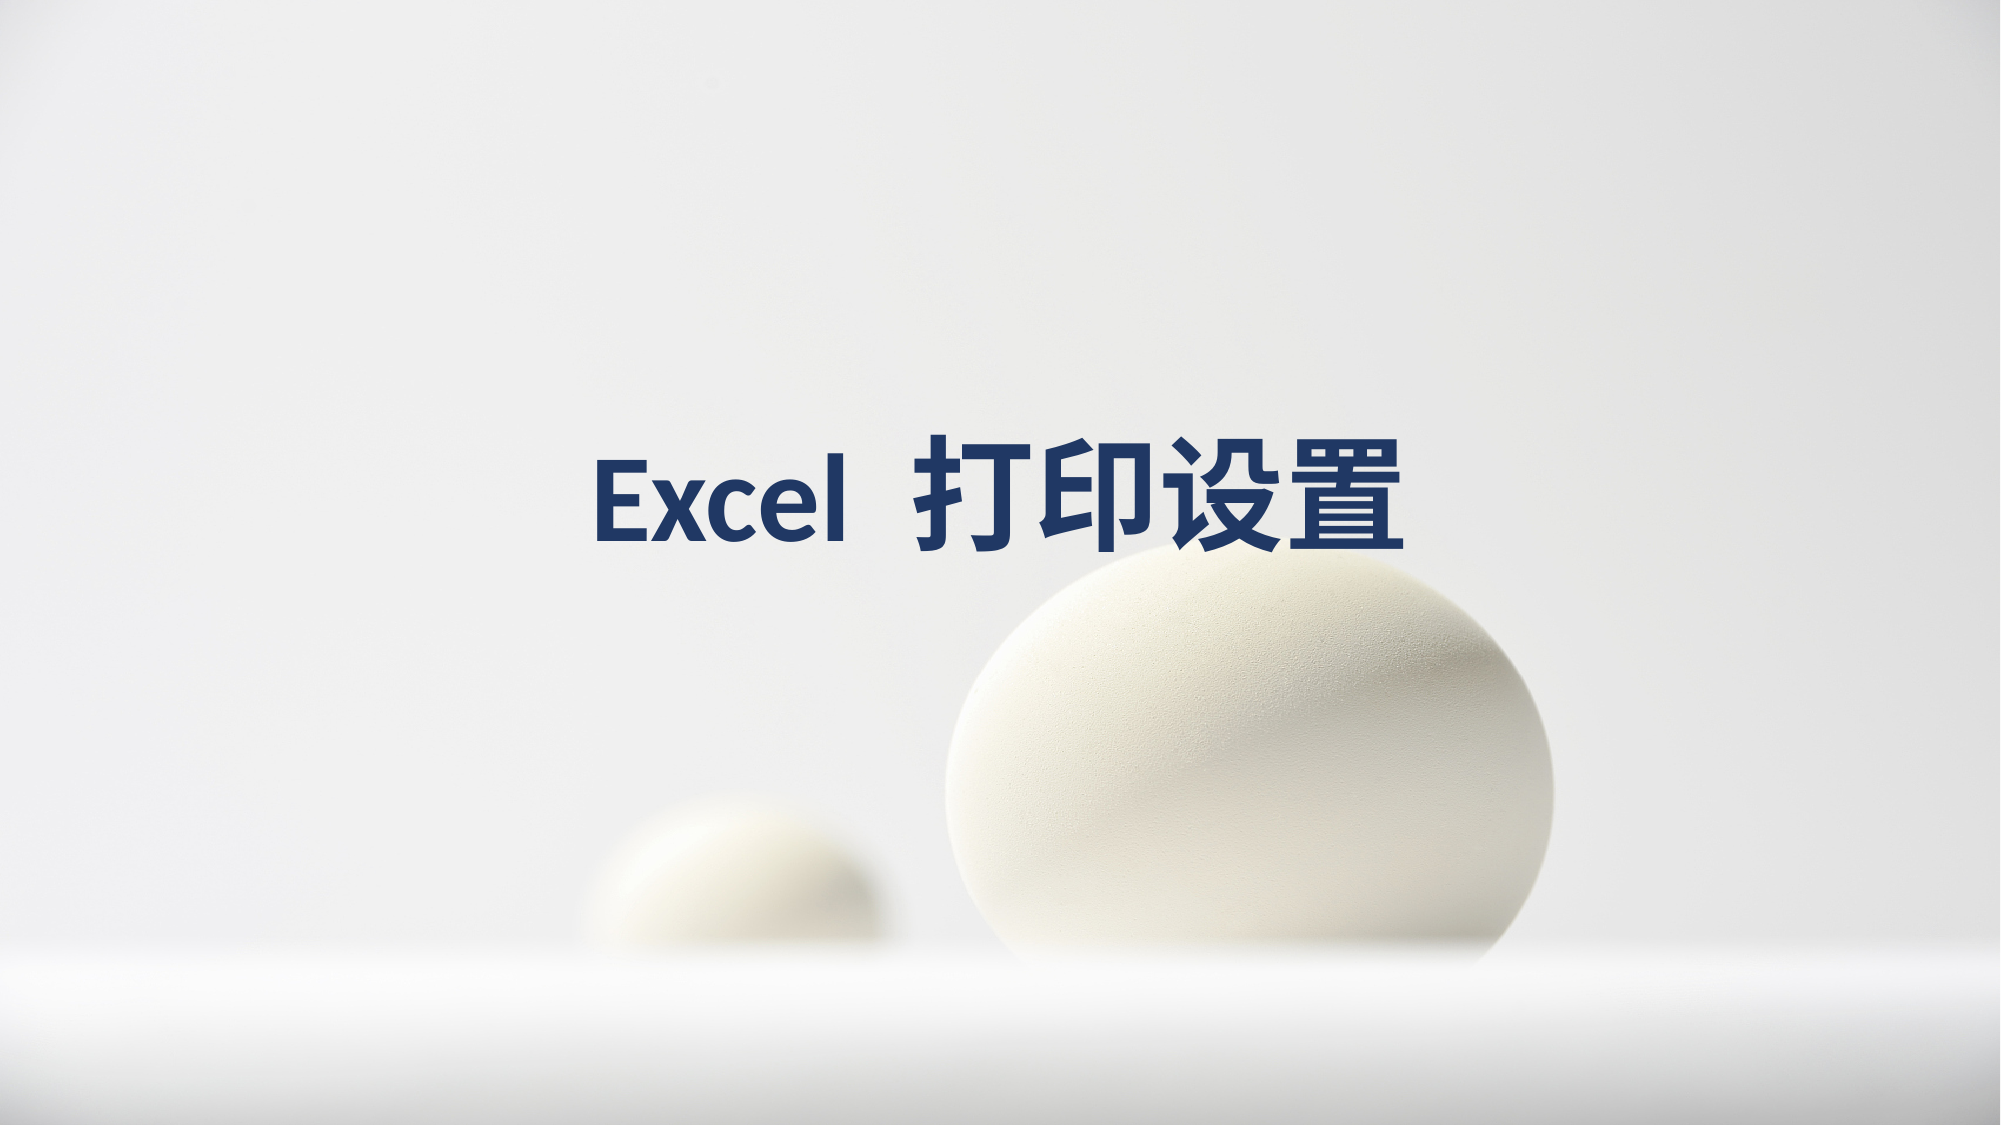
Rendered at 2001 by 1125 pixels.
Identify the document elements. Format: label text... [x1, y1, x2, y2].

title Excel 打印设置 [249, 184, 1750, 576]
picture [0, 0, 2001, 1125]
